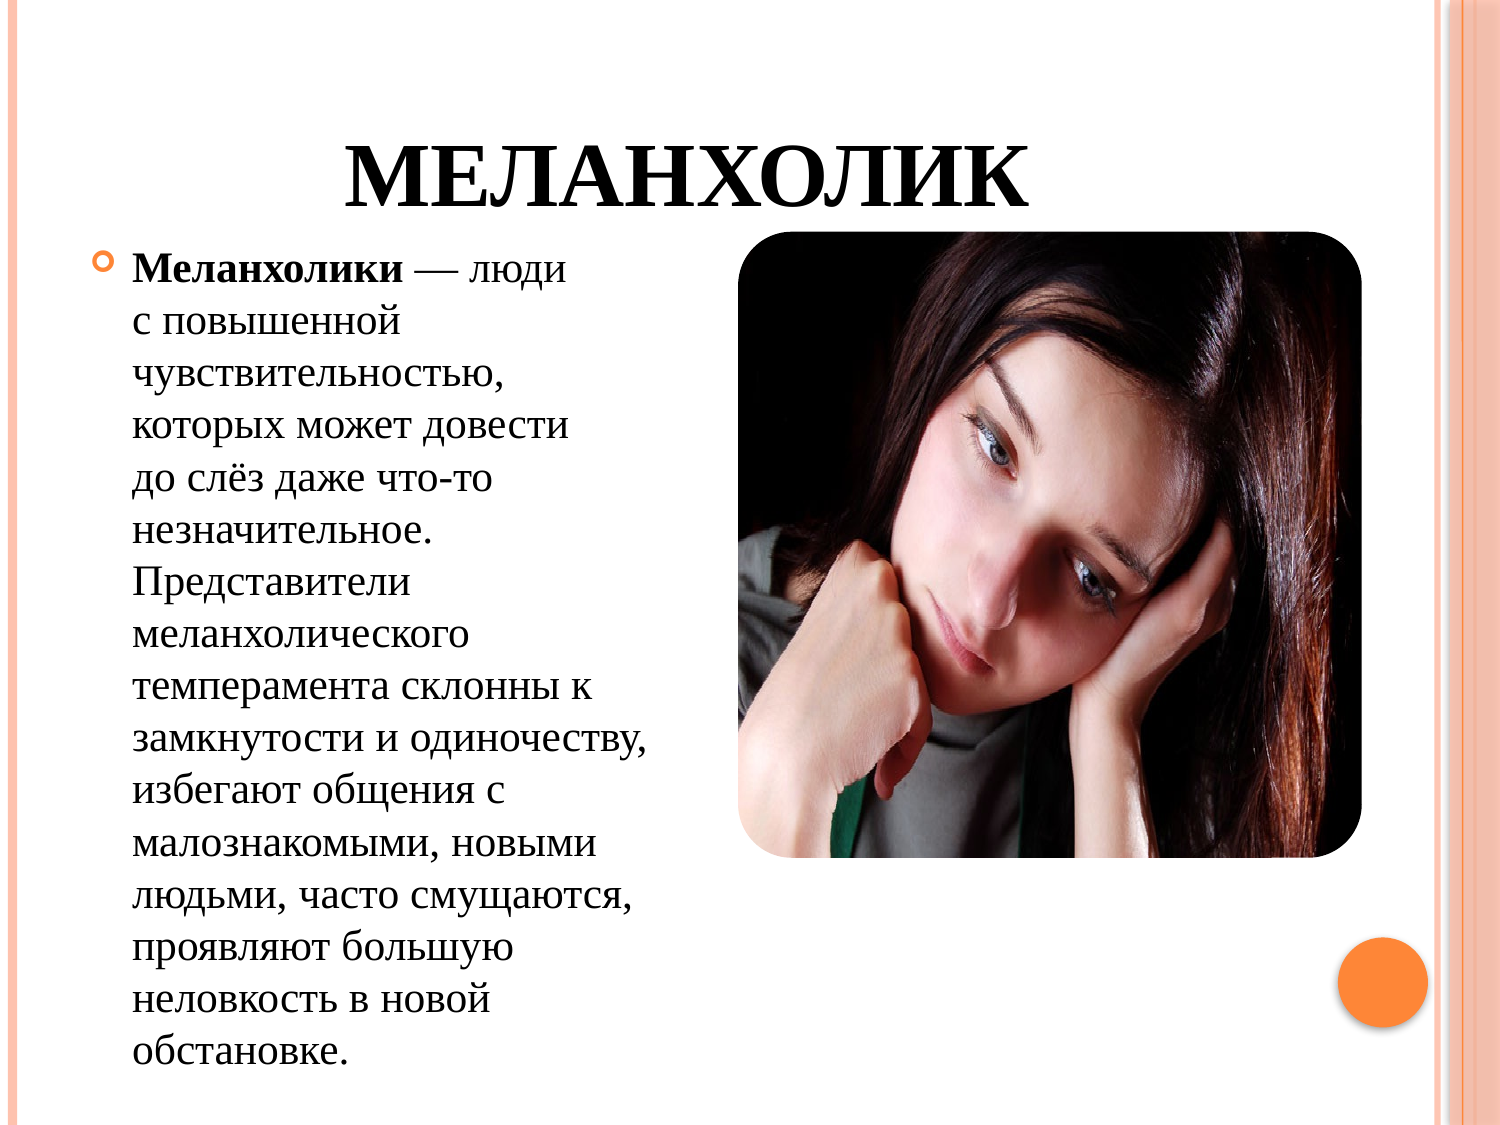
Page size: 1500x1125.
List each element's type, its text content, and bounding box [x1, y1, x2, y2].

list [737, 231, 1363, 859]
title меланхолик [75, 45, 1300, 233]
list Меланхолики — люди с повышенной чувствительностью, которых может довести до слёз даже что-то незначительное. Представители меланхолического темперамента склонны к замкнутости и одиночеству, избегают общения с малознакомыми, новыми людьми, часто смущаются, проявляют большую неловкость в новой обстановке. [75, 231, 675, 1094]
